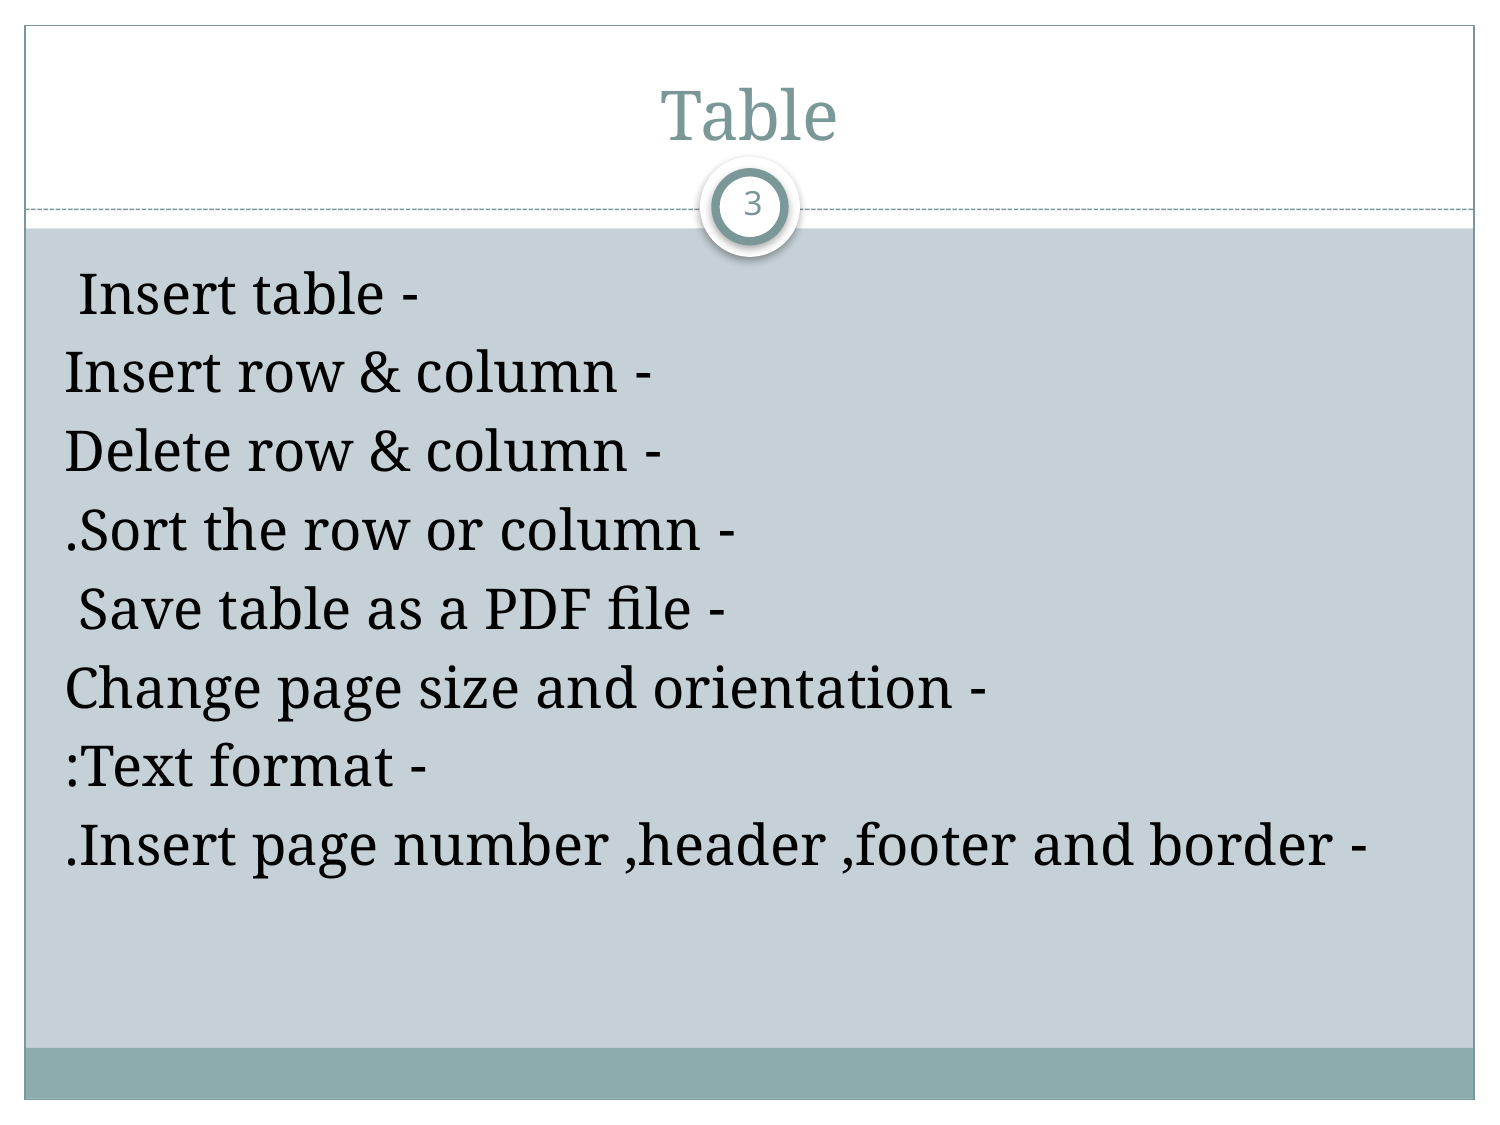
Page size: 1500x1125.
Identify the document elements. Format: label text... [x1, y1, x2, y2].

slide_number 3 [715, 168, 791, 241]
title Table [49, 37, 1450, 162]
list - Insert table - Insert row & column - Delete row & column - Sort the row or column. - Save table as a PDF file - Change page size and orientation - Text format: - Insert page number ,header ,footer and border. [49, 250, 1445, 1001]
